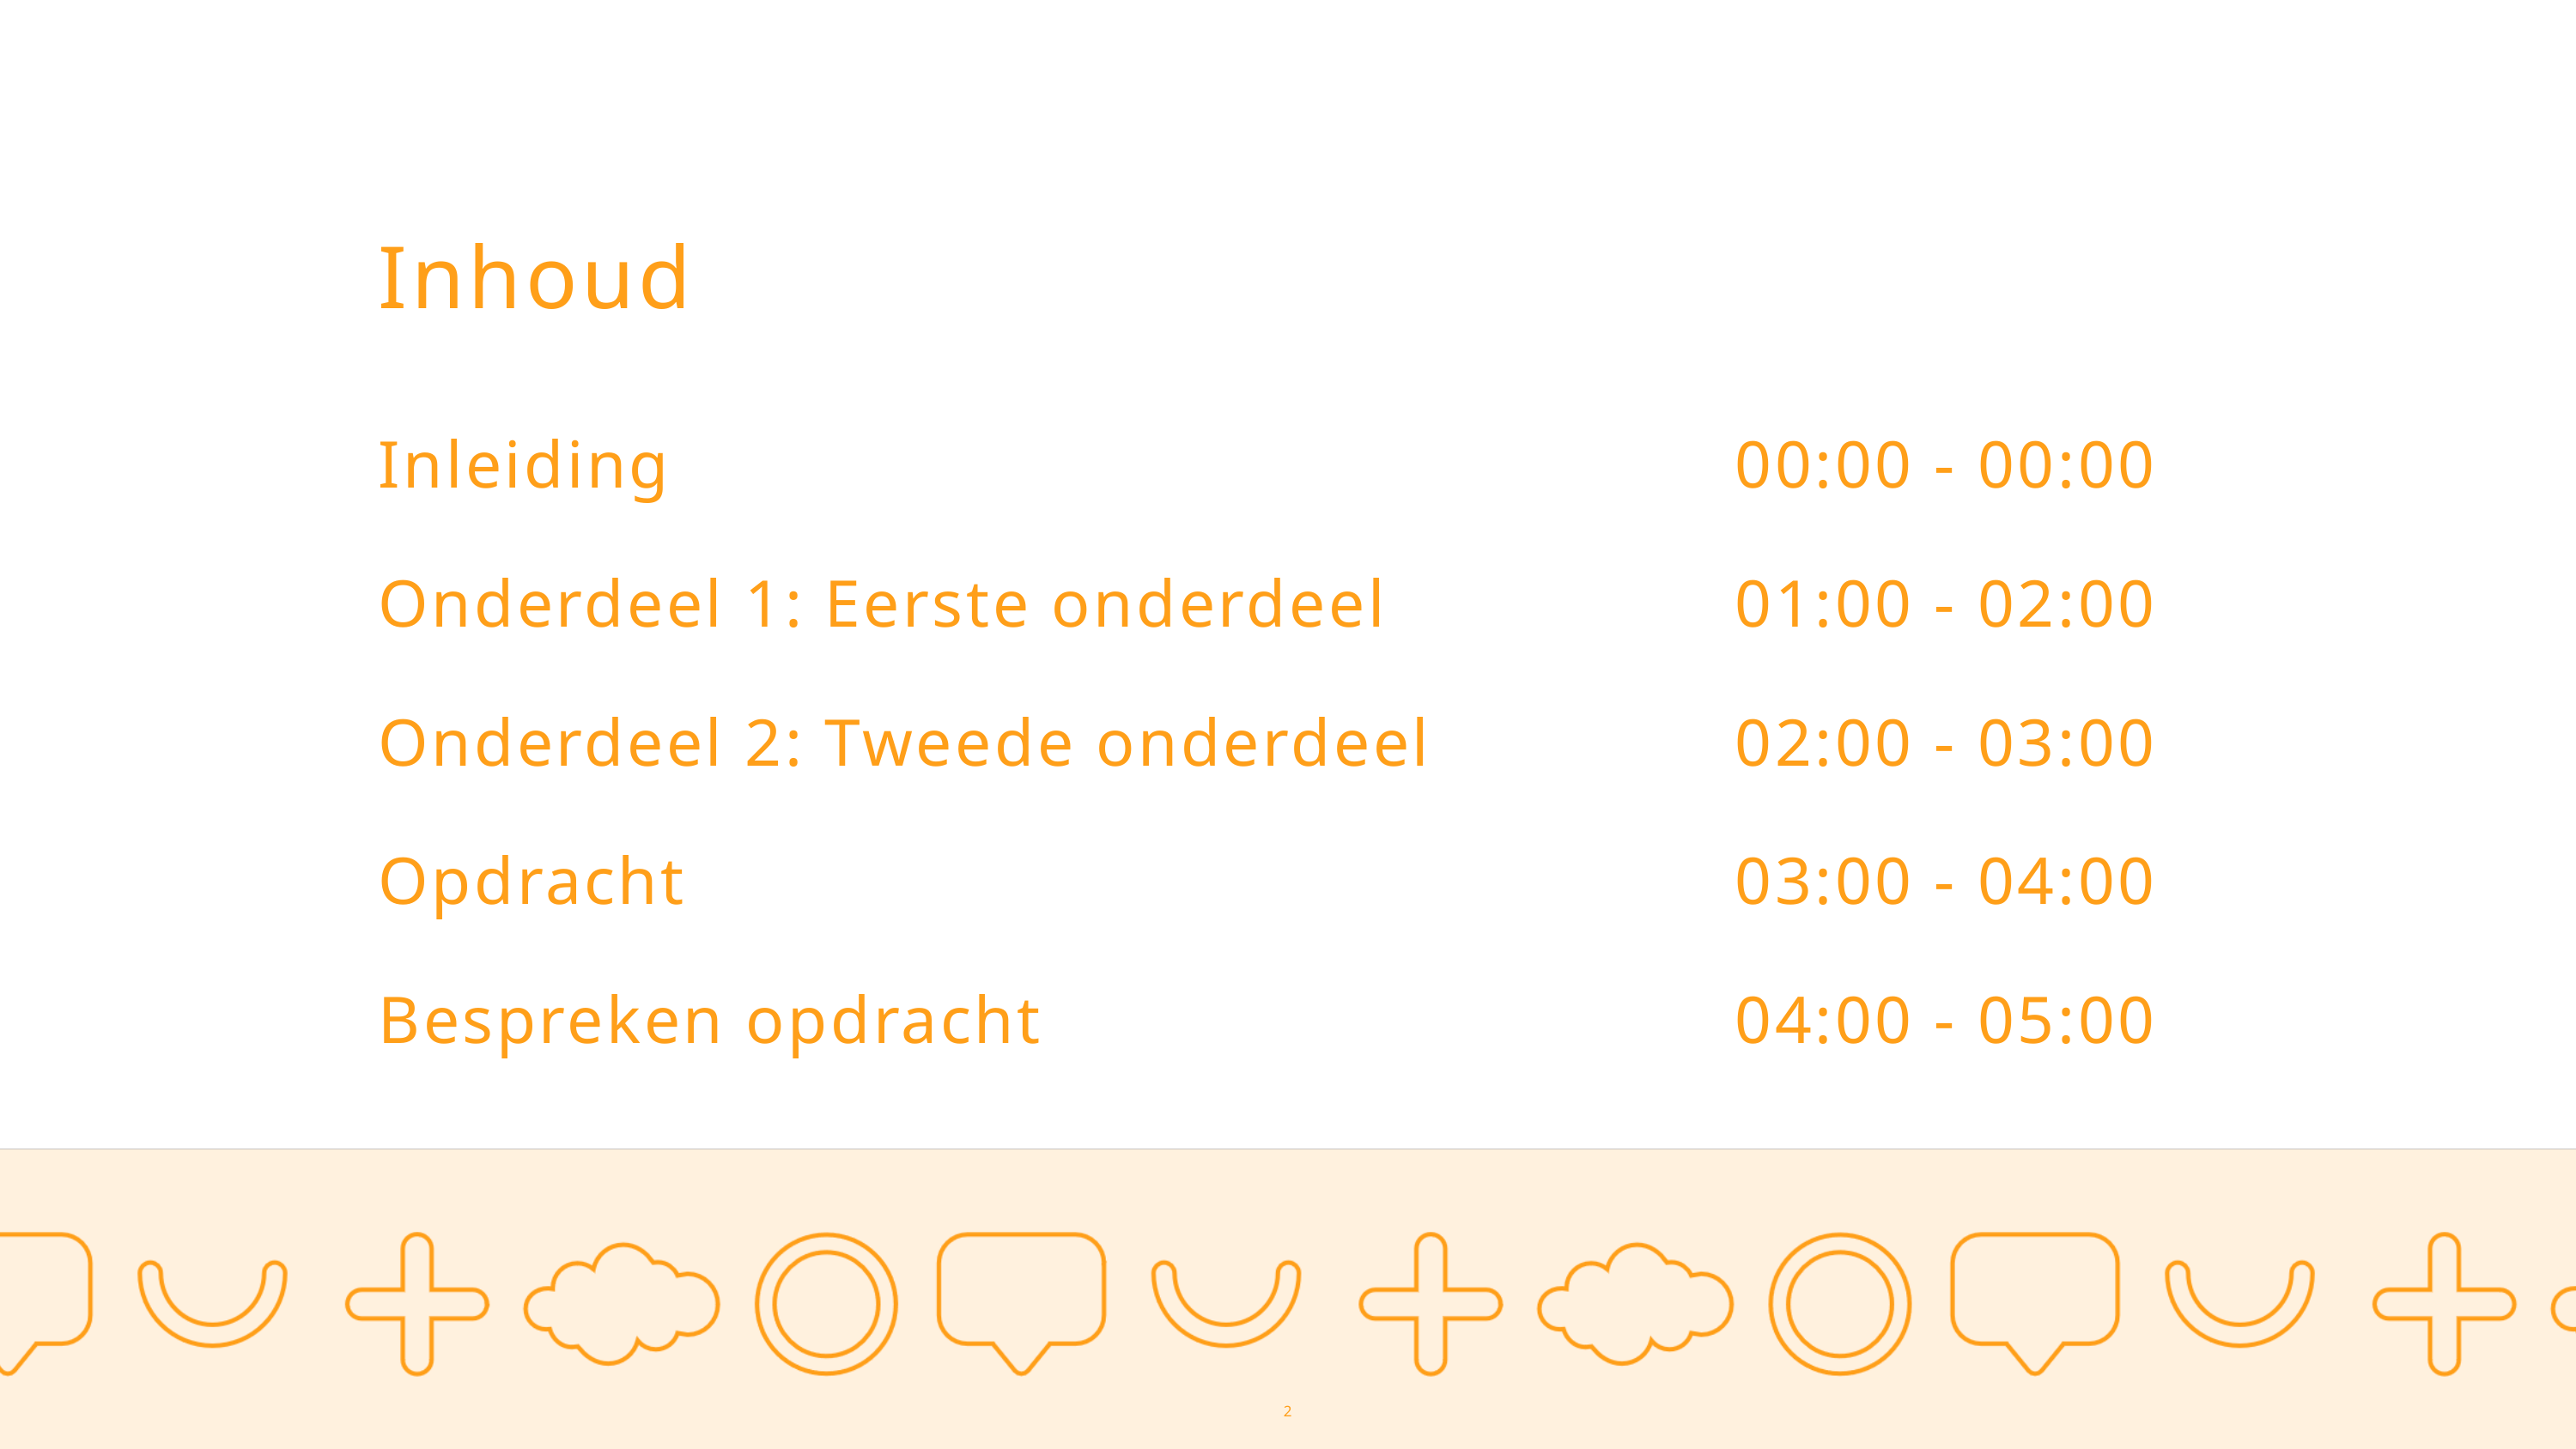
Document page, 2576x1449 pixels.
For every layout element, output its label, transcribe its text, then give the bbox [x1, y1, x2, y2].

text_box Inleiding Onderdeel 1: Eerste onderdeel Onderdeel 2: Tweede onderdeel Opdracht Bespreken opdracht [378, 362, 1735, 1057]
text_box [0, 1127, 2576, 1449]
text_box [1231, 1378, 1345, 1440]
text_box Inhoud [378, 205, 751, 326]
text_box 00:00 - 00:00 01:00 - 02:00 02:00 - 03:00 03:00 - 04:00 04:00 - 05:00 [1735, 362, 2197, 1057]
